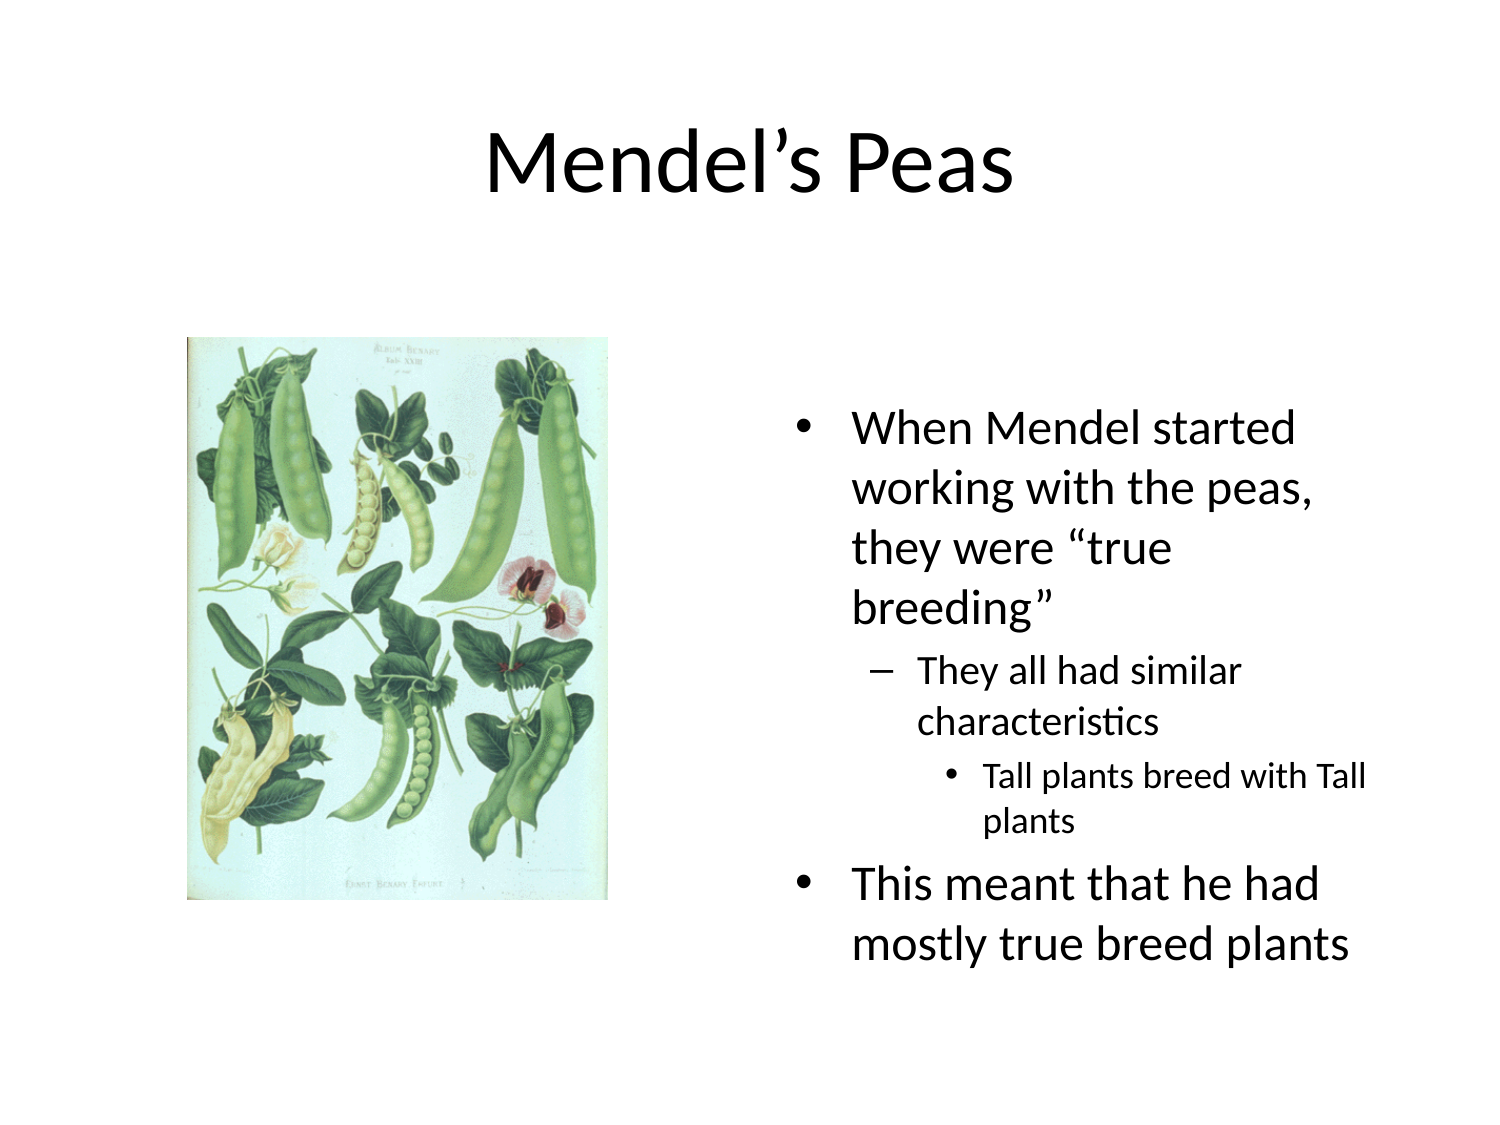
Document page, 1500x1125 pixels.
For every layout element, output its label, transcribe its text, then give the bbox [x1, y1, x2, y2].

title Mendel’s Peas [99, 62, 1400, 250]
list When Mendel started working with the peas, they were “true breeding” They all had similar characteristics Tall plants breed with Tall plants This meant that he had mostly true breed plants [780, 387, 1400, 1050]
picture [187, 337, 608, 901]
